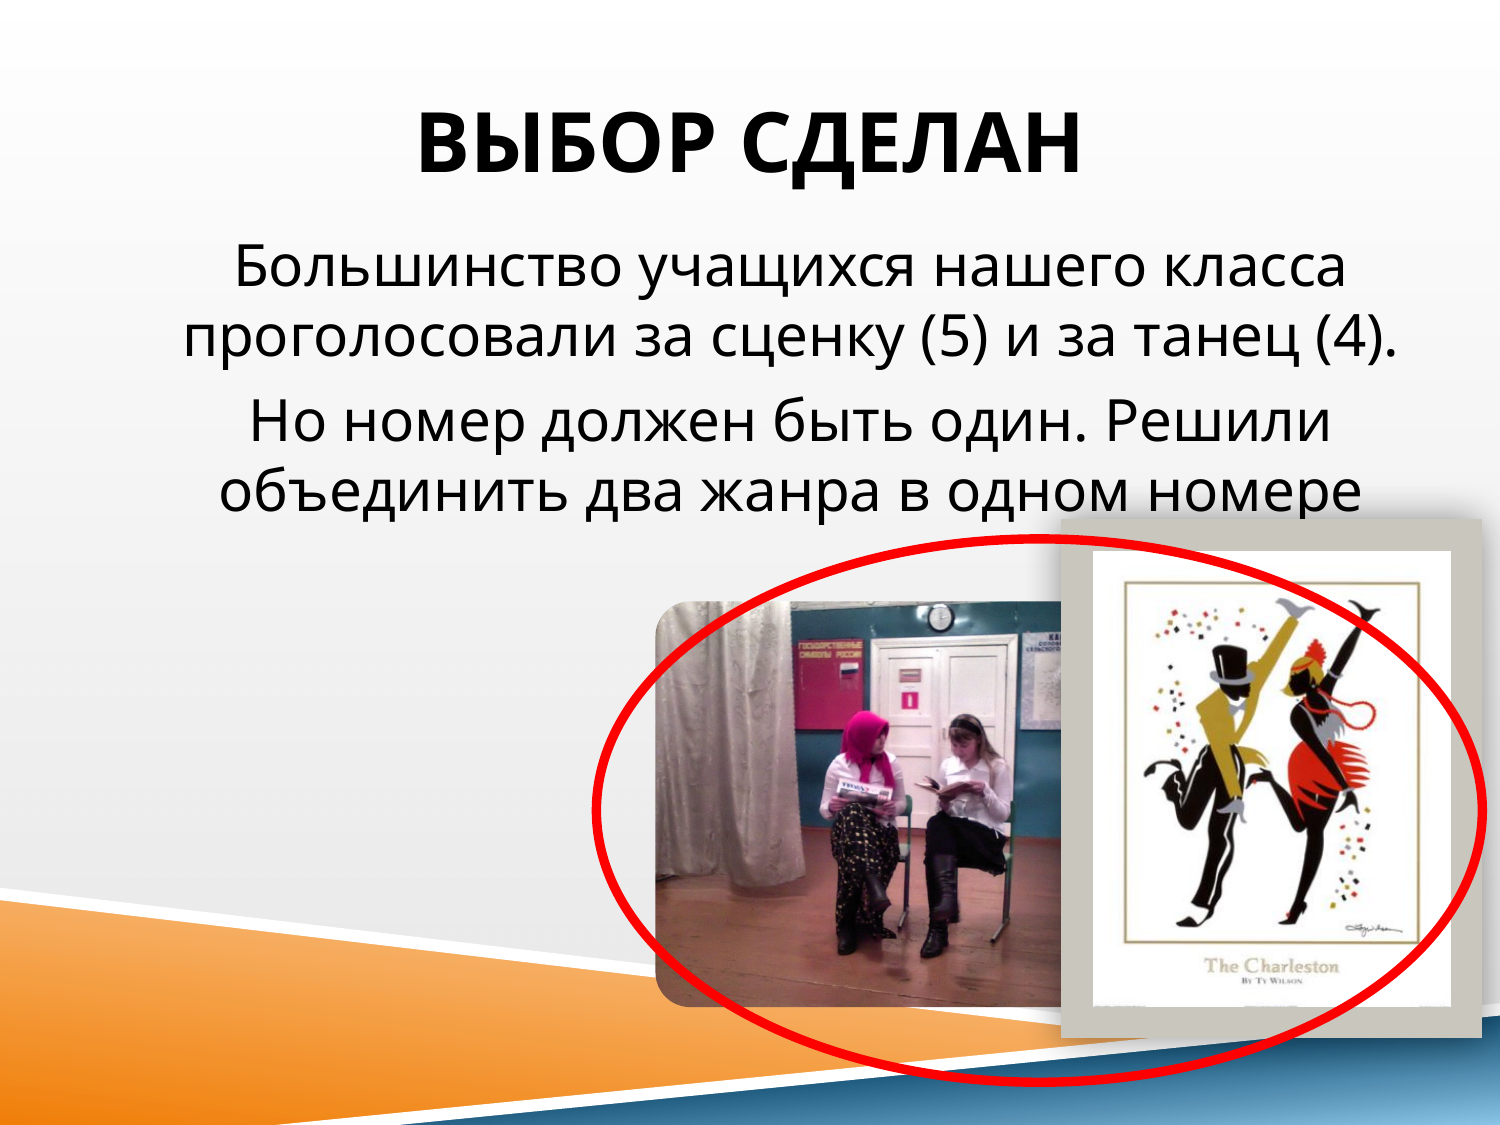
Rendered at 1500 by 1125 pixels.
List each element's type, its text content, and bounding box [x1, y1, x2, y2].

text_box [594, 672, 655, 949]
text_box [823, 1050, 1253, 1085]
picture [655, 550, 1451, 1008]
list Большинство учащихся нашего класса проголосовали за сценку (5) и за танец (4). Но номер должен быть один. Решили объединить два жанра в одном номере [112, 220, 1459, 834]
text_box [752, 536, 1177, 601]
title Выбор сделан [112, 45, 1388, 220]
